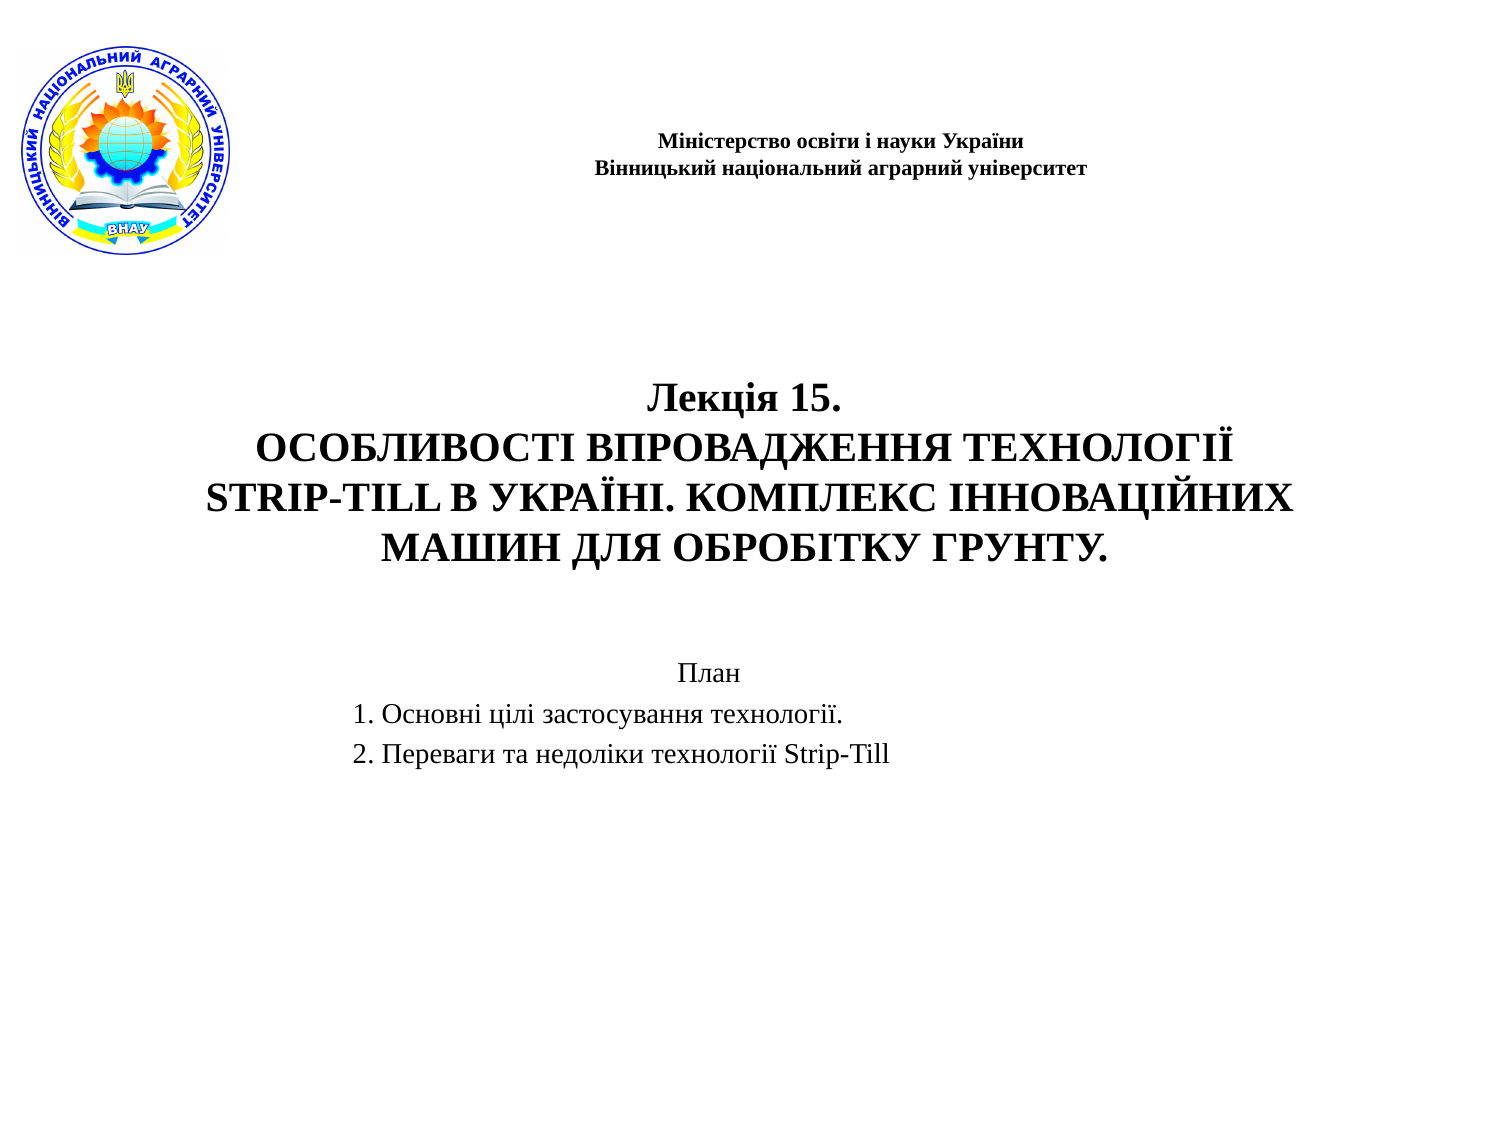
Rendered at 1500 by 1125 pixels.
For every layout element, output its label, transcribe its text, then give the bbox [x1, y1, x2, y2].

text_box План 1. Основні цілі застосування технології. 2. Переваги та недоліки технології Strip-Till [336, 606, 1081, 779]
text_box Міністерство освіти і науки України Вінницький національний аграрний університет [203, 113, 1479, 337]
picture [20, 46, 230, 255]
title Лекція 15. ОСОБЛИВОСТІ ВПРОВАДЖЕННЯ ТЕХНОЛОГІЇ STRIP-TILL В УКРАЇНІ. КОМПЛЕКС ІННОВАЦІЙНИХ МАШИН ДЛЯ ОБРОБІТКУ ГРУНТУ. [112, 349, 1388, 591]
